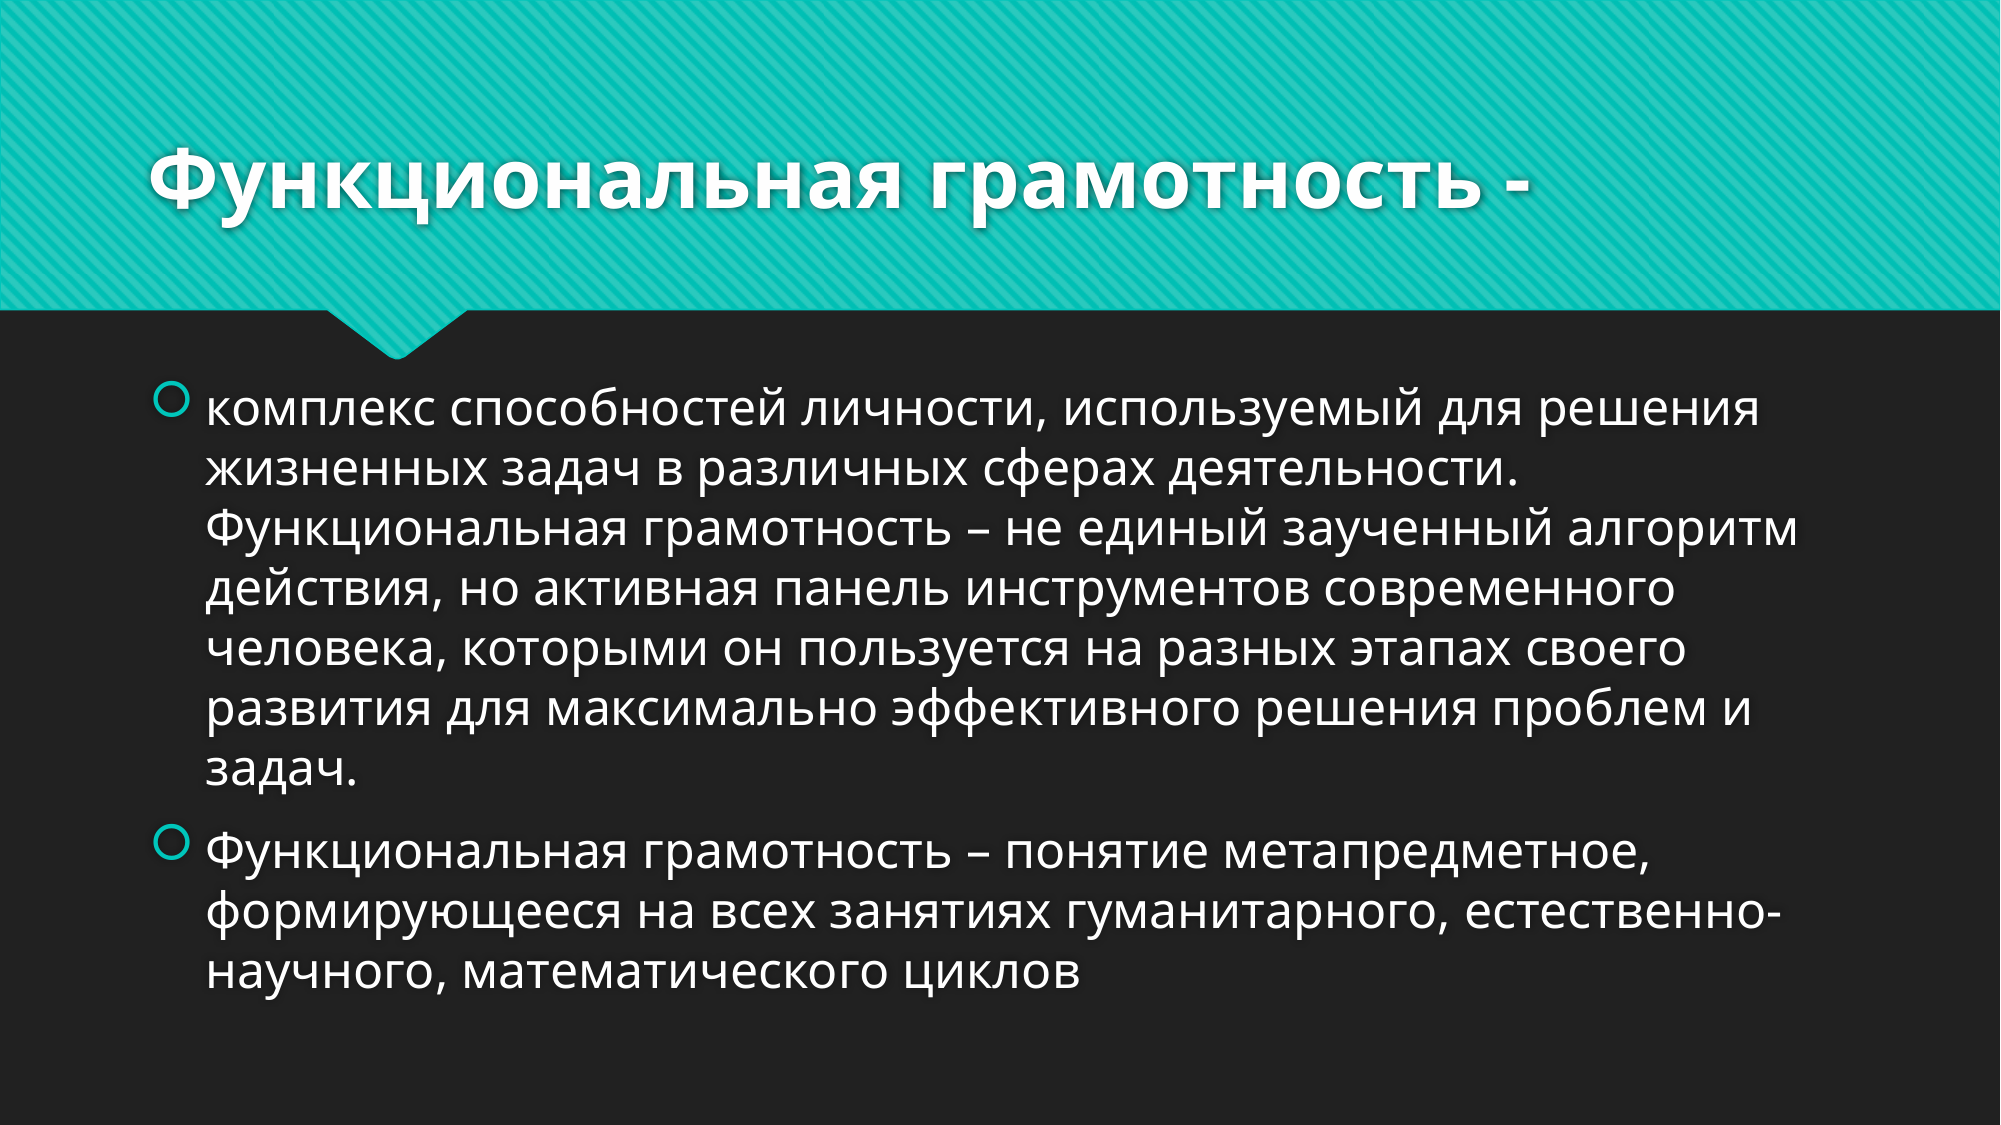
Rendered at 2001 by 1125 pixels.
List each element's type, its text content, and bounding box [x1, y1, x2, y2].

list комплекс способностей личности, используемый для решения жизненных задач в различных сферах деятельности. Функциональная грамотность – не единый заученный алгоритм действия, но активная панель инструментов современного человека, которыми он пользуется на разных этапах своего развития для максимально эффективного решения проблем и задач. Функциональная грамотность – понятие метапредметное, формирующееся на всех занятиях гуманитарного, естественно-научного, математического циклов [134, 364, 1866, 1010]
title Функциональная грамотность - [132, 73, 1868, 233]
